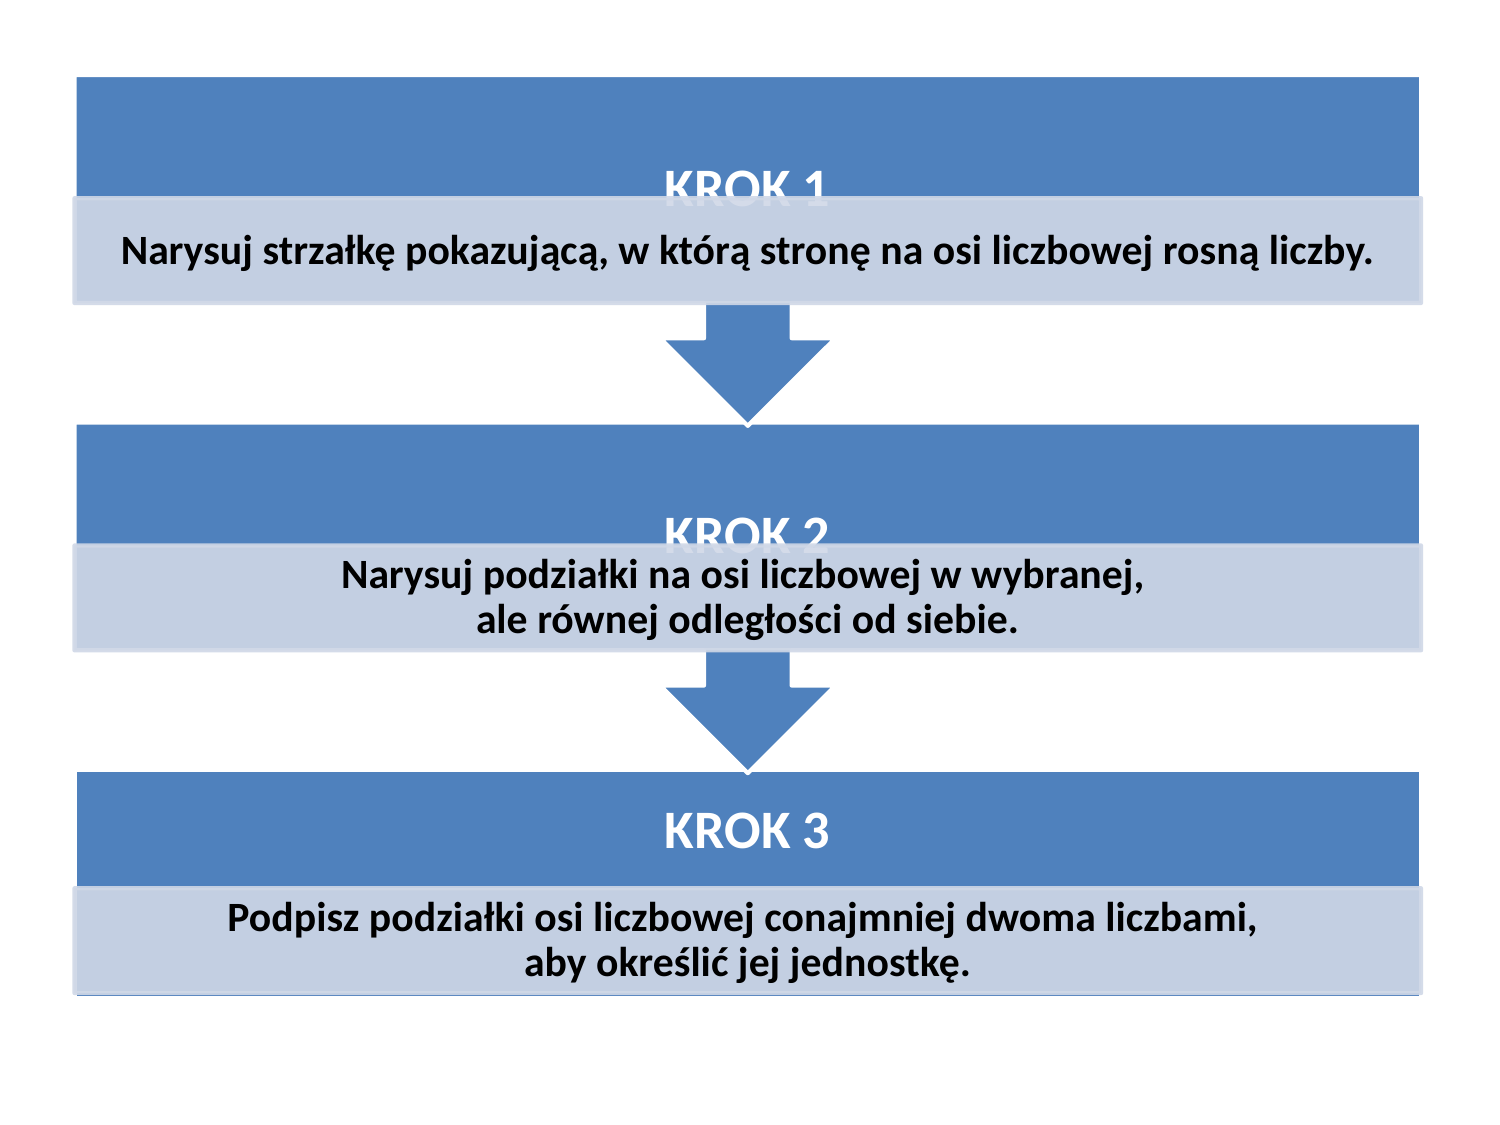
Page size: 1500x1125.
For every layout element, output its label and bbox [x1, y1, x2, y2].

text_box [74, 74, 1422, 999]
